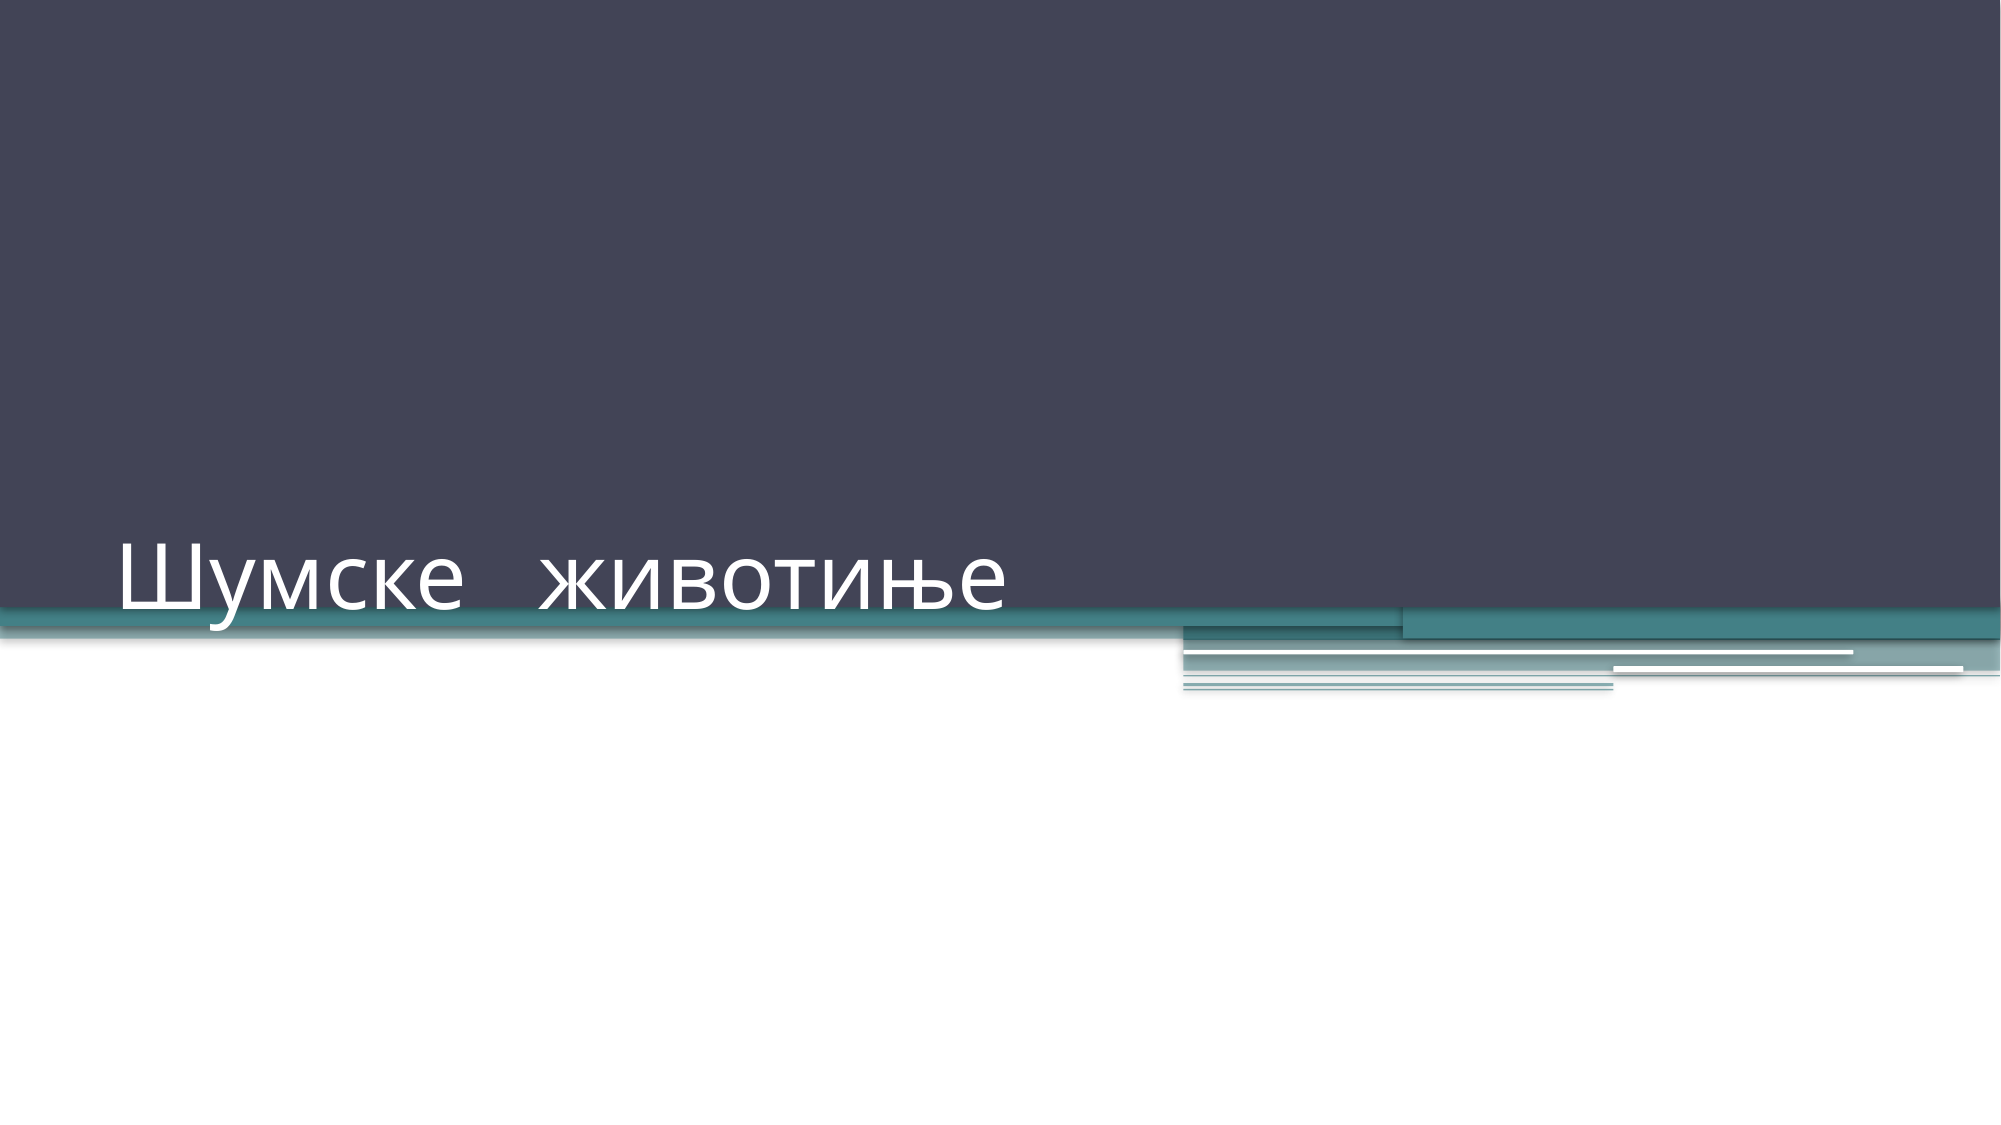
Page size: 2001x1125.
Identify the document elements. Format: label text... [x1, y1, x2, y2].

title Шумске животиње [99, 394, 1950, 636]
